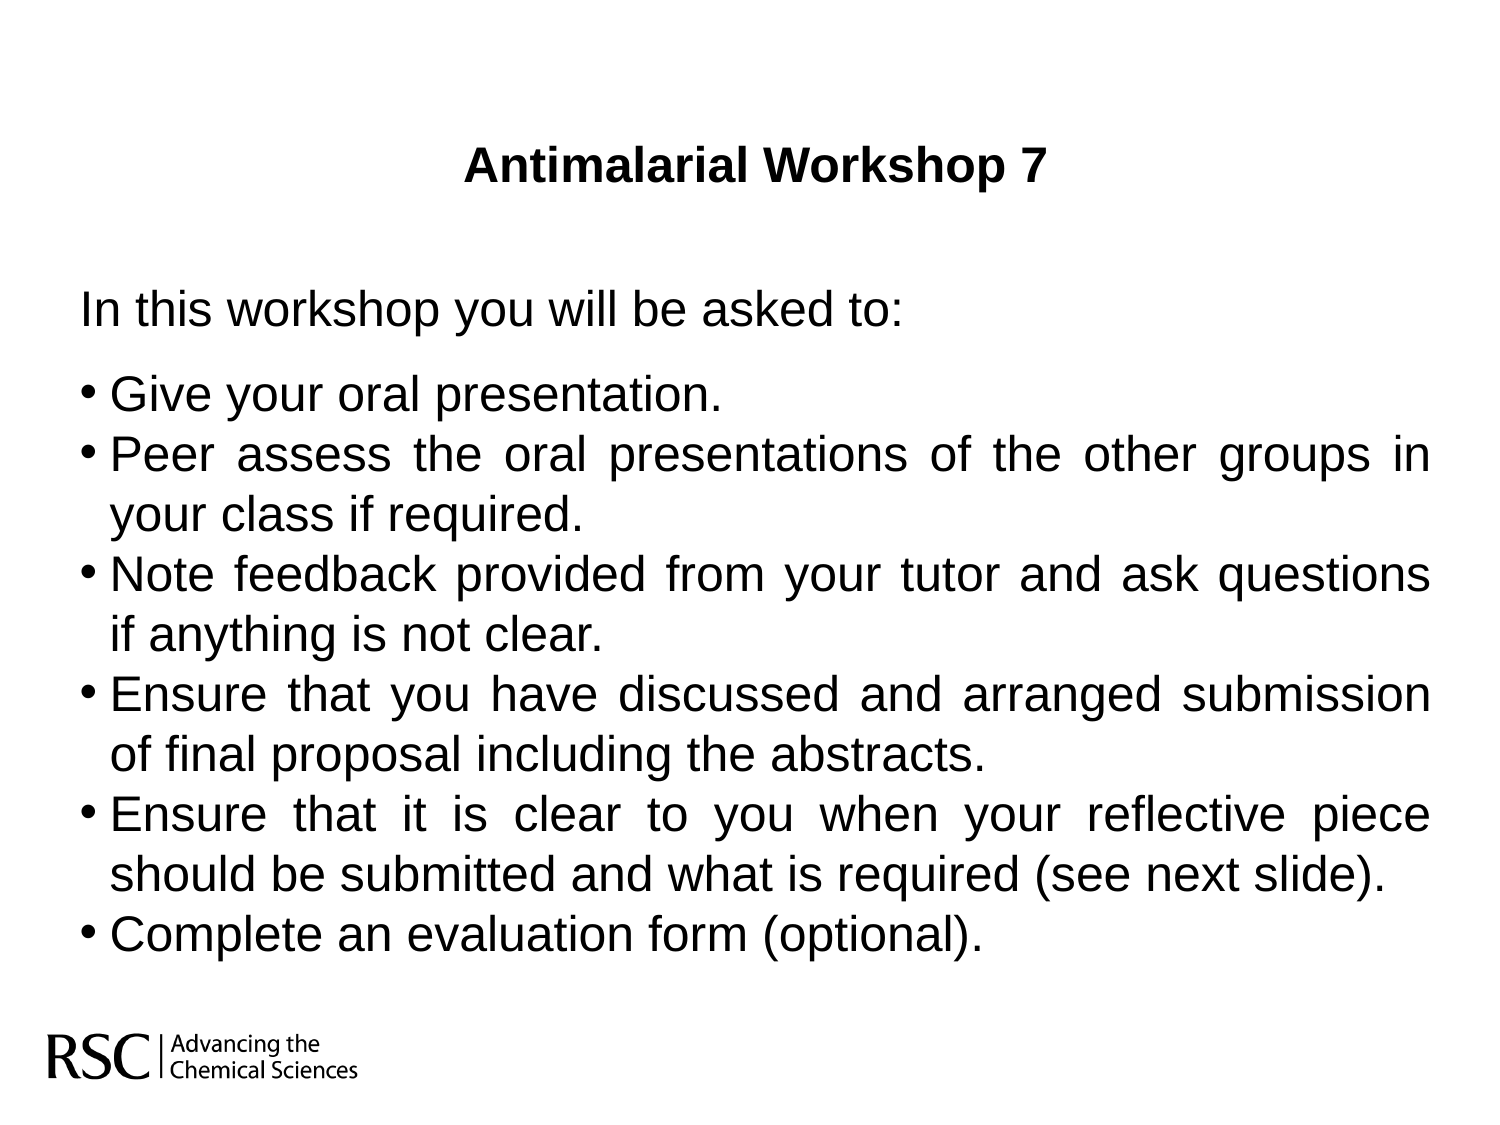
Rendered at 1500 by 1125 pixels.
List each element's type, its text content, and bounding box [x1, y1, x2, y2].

text_box Antimalarial Workshop 7 [253, 125, 1258, 201]
text_box In this workshop you will be asked to: Give your oral presentation. Peer assess the oral presentations of the other groups in your class if required. Note feedback provided from your tutor and ask questions if anything is not clear. Ensure that you have discussed and arranged submission of final proposal including the abstracts. Ensure that it is clear to you when your reflective piece should be submitted and what is required (see next slide). Complete an evaluation form (optional). [64, 269, 1447, 969]
